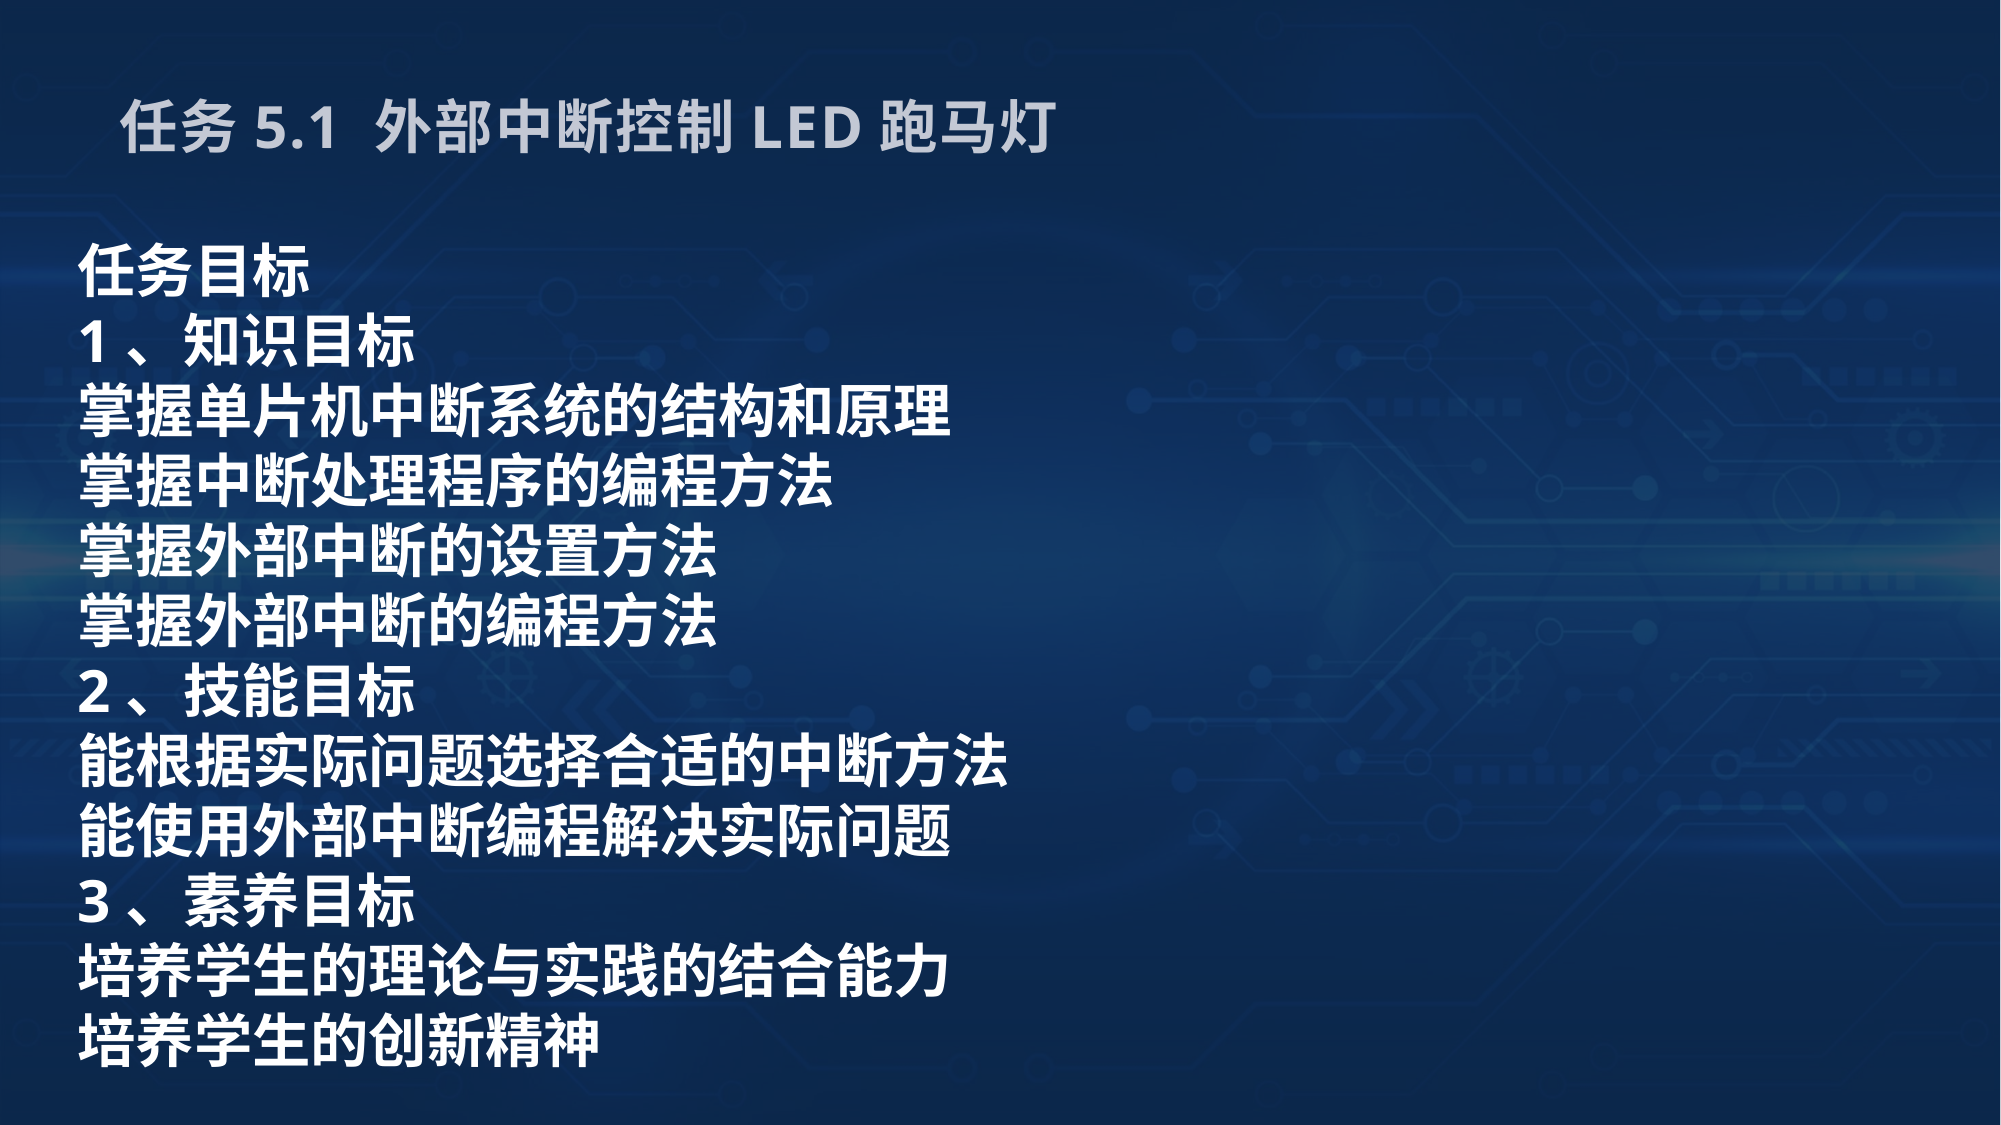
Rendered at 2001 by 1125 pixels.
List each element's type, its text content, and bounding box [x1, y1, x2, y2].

text_box 任务目标 1、知识目标 掌握单片机中断系统的结构和原理 掌握中断处理程序的编程方法 掌握外部中断的设置方法 掌握外部中断的编程方法 2、技能目标 能根据实际问题选择合适的中断方法 能使用外部中断编程解决实际问题 3、素养目标 培养学生的理论与实践的结合能力 培养学生的创新精神 [62, 226, 1774, 1081]
text_box 任务5.1 外部中断控制LED跑马灯 [104, 83, 1273, 169]
